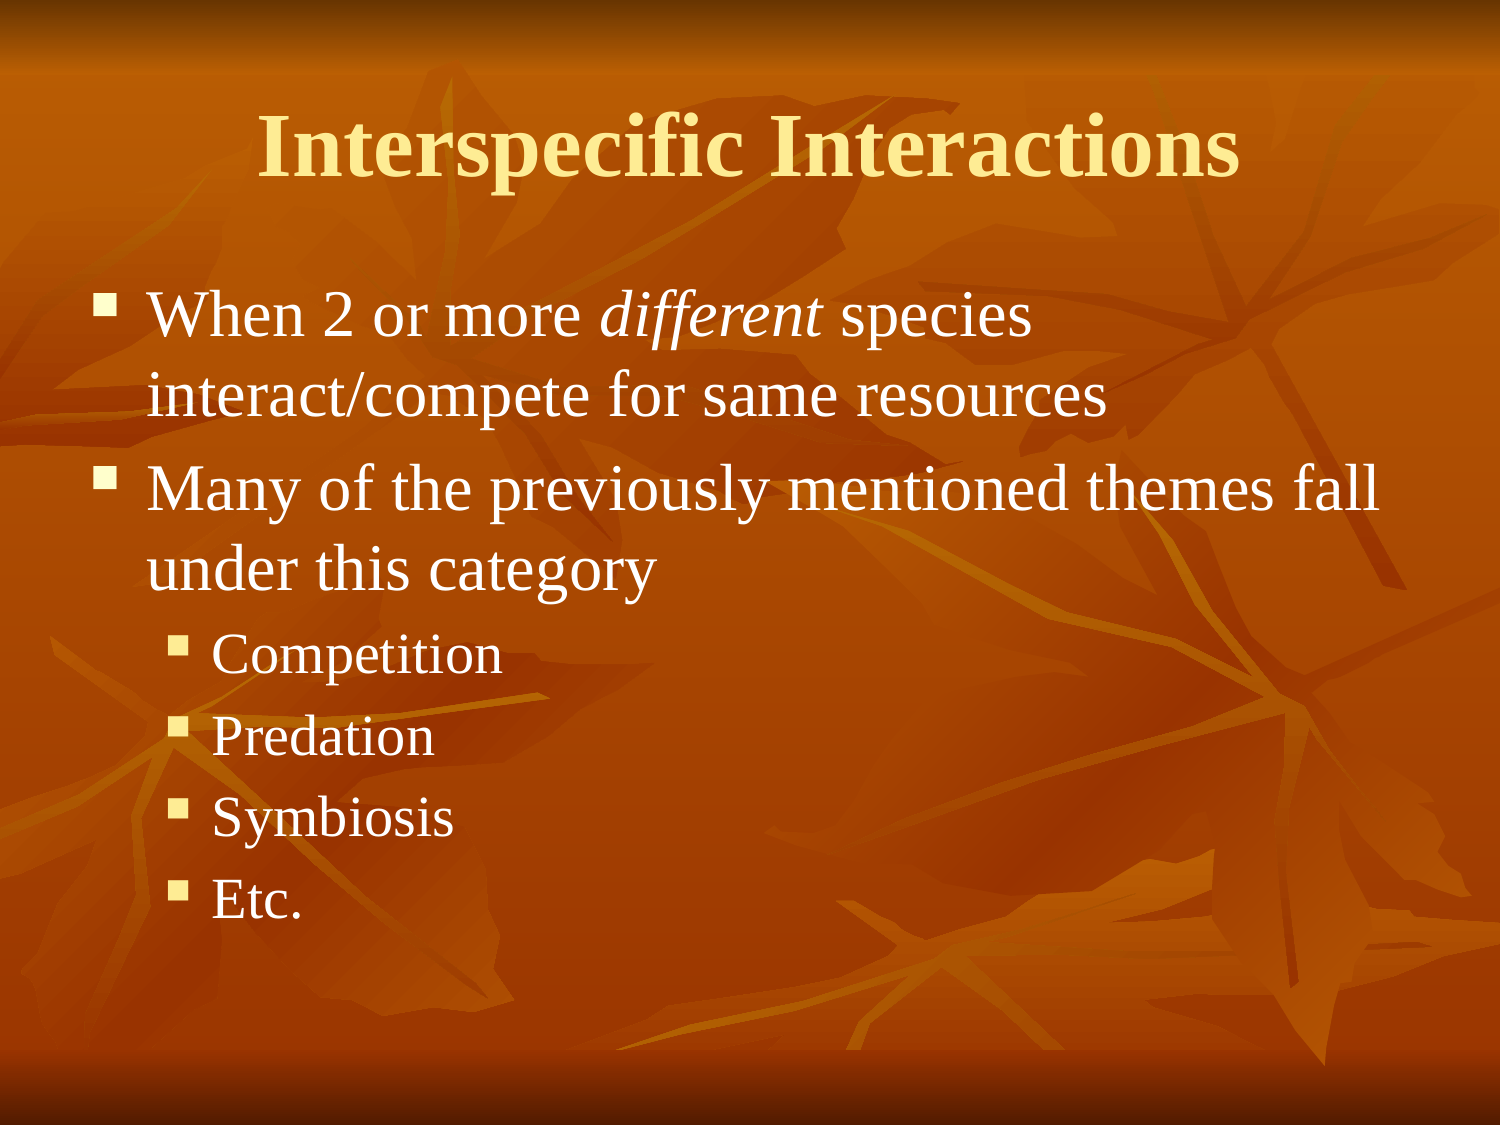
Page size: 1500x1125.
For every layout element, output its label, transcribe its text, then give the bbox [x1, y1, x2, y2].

title Interspecific Interactions [74, 45, 1426, 234]
list When 2 or more different species interact/compete for same resources Many of the previously mentioned themes fall under this category Competition Predation Symbiosis Etc. [74, 262, 1426, 1006]
